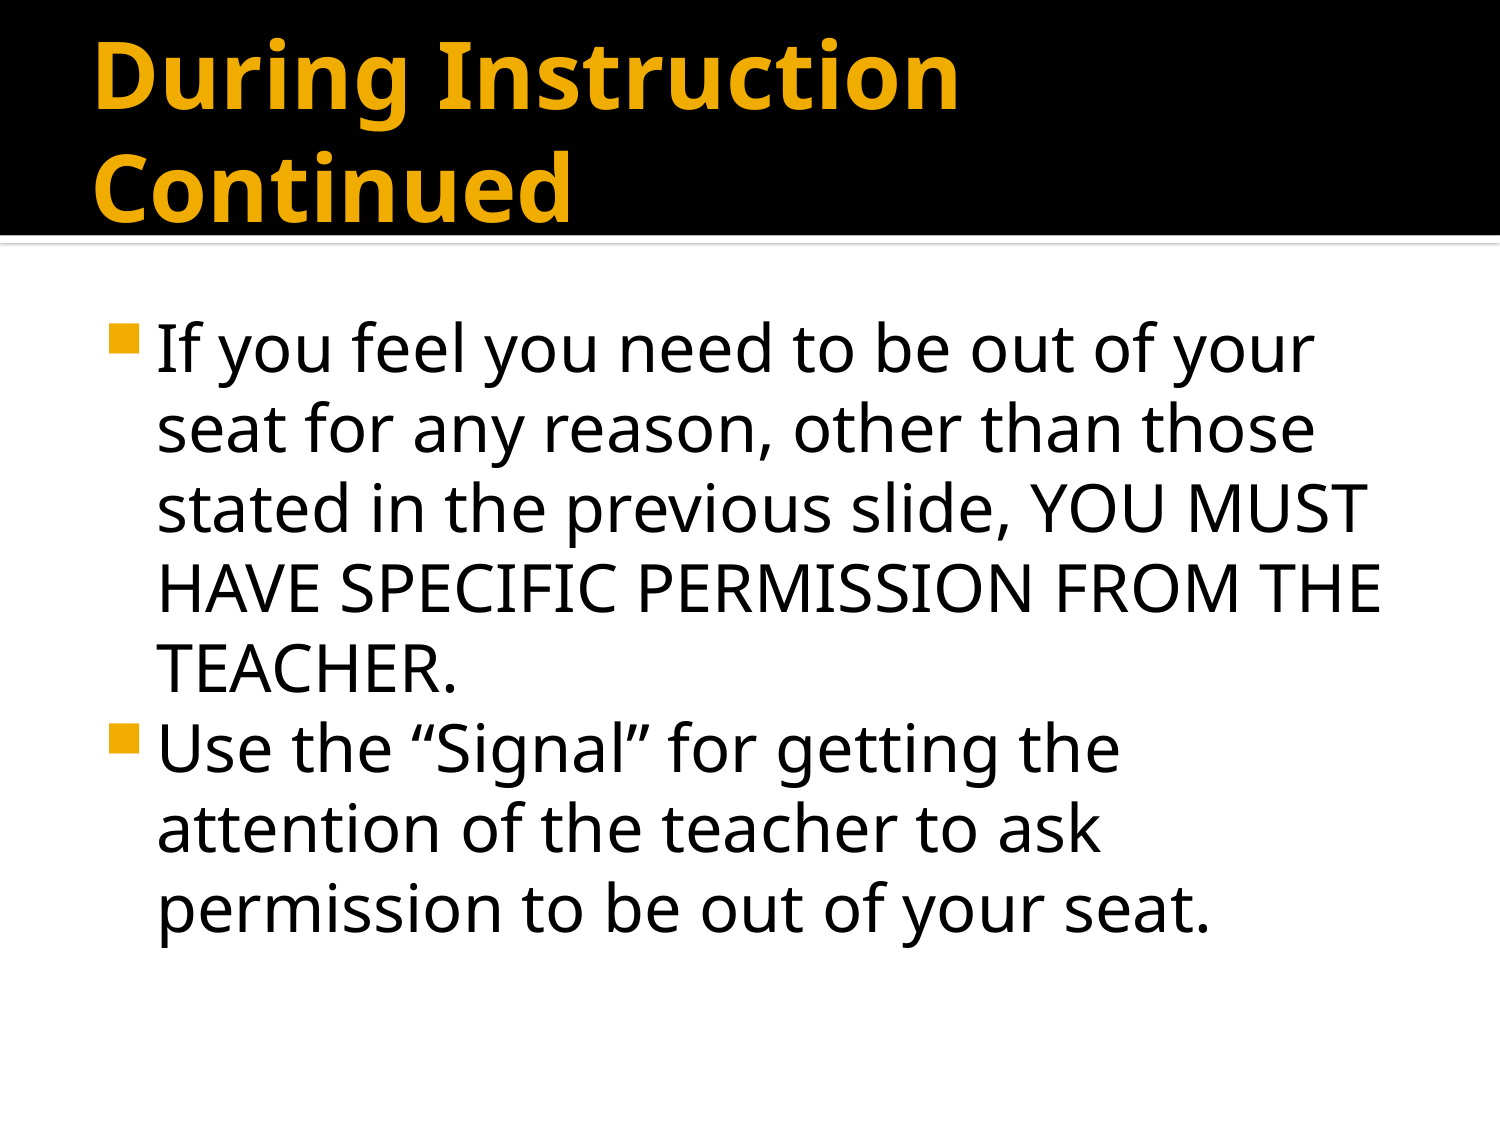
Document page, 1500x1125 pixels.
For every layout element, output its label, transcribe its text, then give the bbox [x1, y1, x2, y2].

list If you feel you need to be out of your seat for any reason, other than those stated in the previous slide, YOU MUST HAVE SPECIFIC PERMISSION FROM THE TEACHER. Use the “Signal” for getting the attention of the teacher to ask permission to be out of your seat. [75, 291, 1425, 1050]
title During Instruction Continued [75, 25, 1425, 231]
